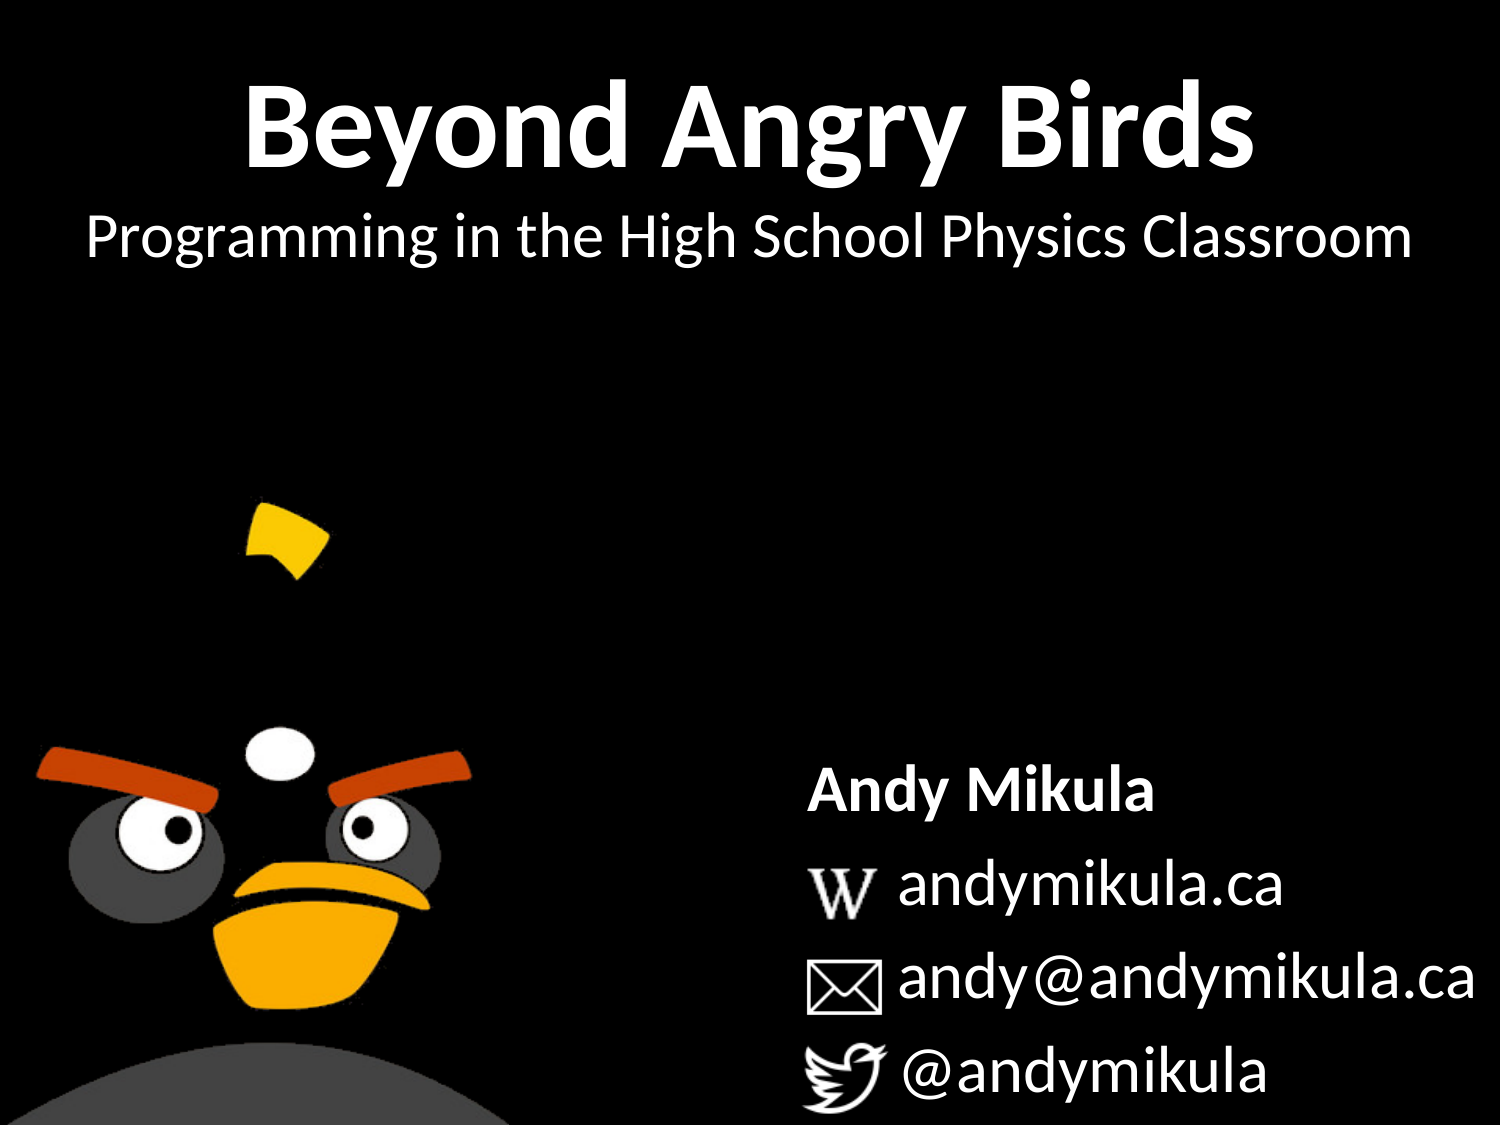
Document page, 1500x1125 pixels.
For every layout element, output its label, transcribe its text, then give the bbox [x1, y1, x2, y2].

picture [804, 861, 884, 927]
picture [0, 481, 509, 1125]
subtitle Andy Mikula andymikula.ca andy@andymikula.ca @andymikula [792, 737, 1500, 1125]
title Beyond Angry Birds Programming in the High School Physics Classroom [0, 0, 1500, 313]
picture [794, 945, 894, 1125]
